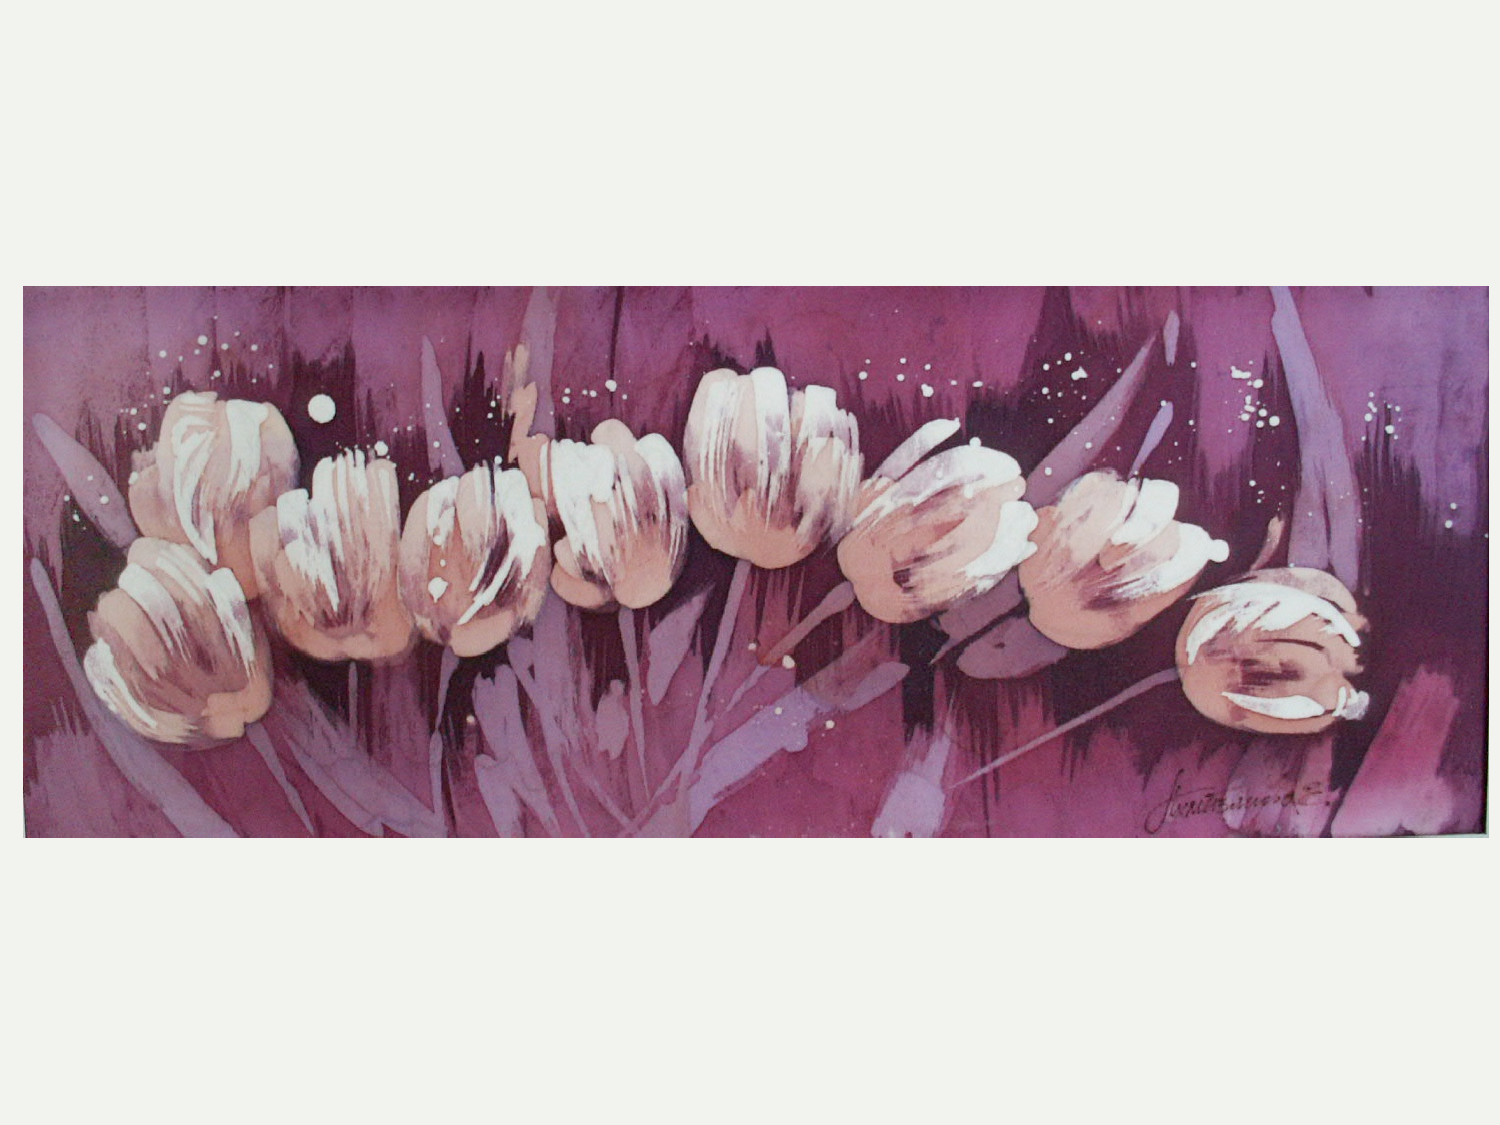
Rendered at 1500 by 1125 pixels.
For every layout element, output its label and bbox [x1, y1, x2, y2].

picture [23, 286, 1489, 839]
